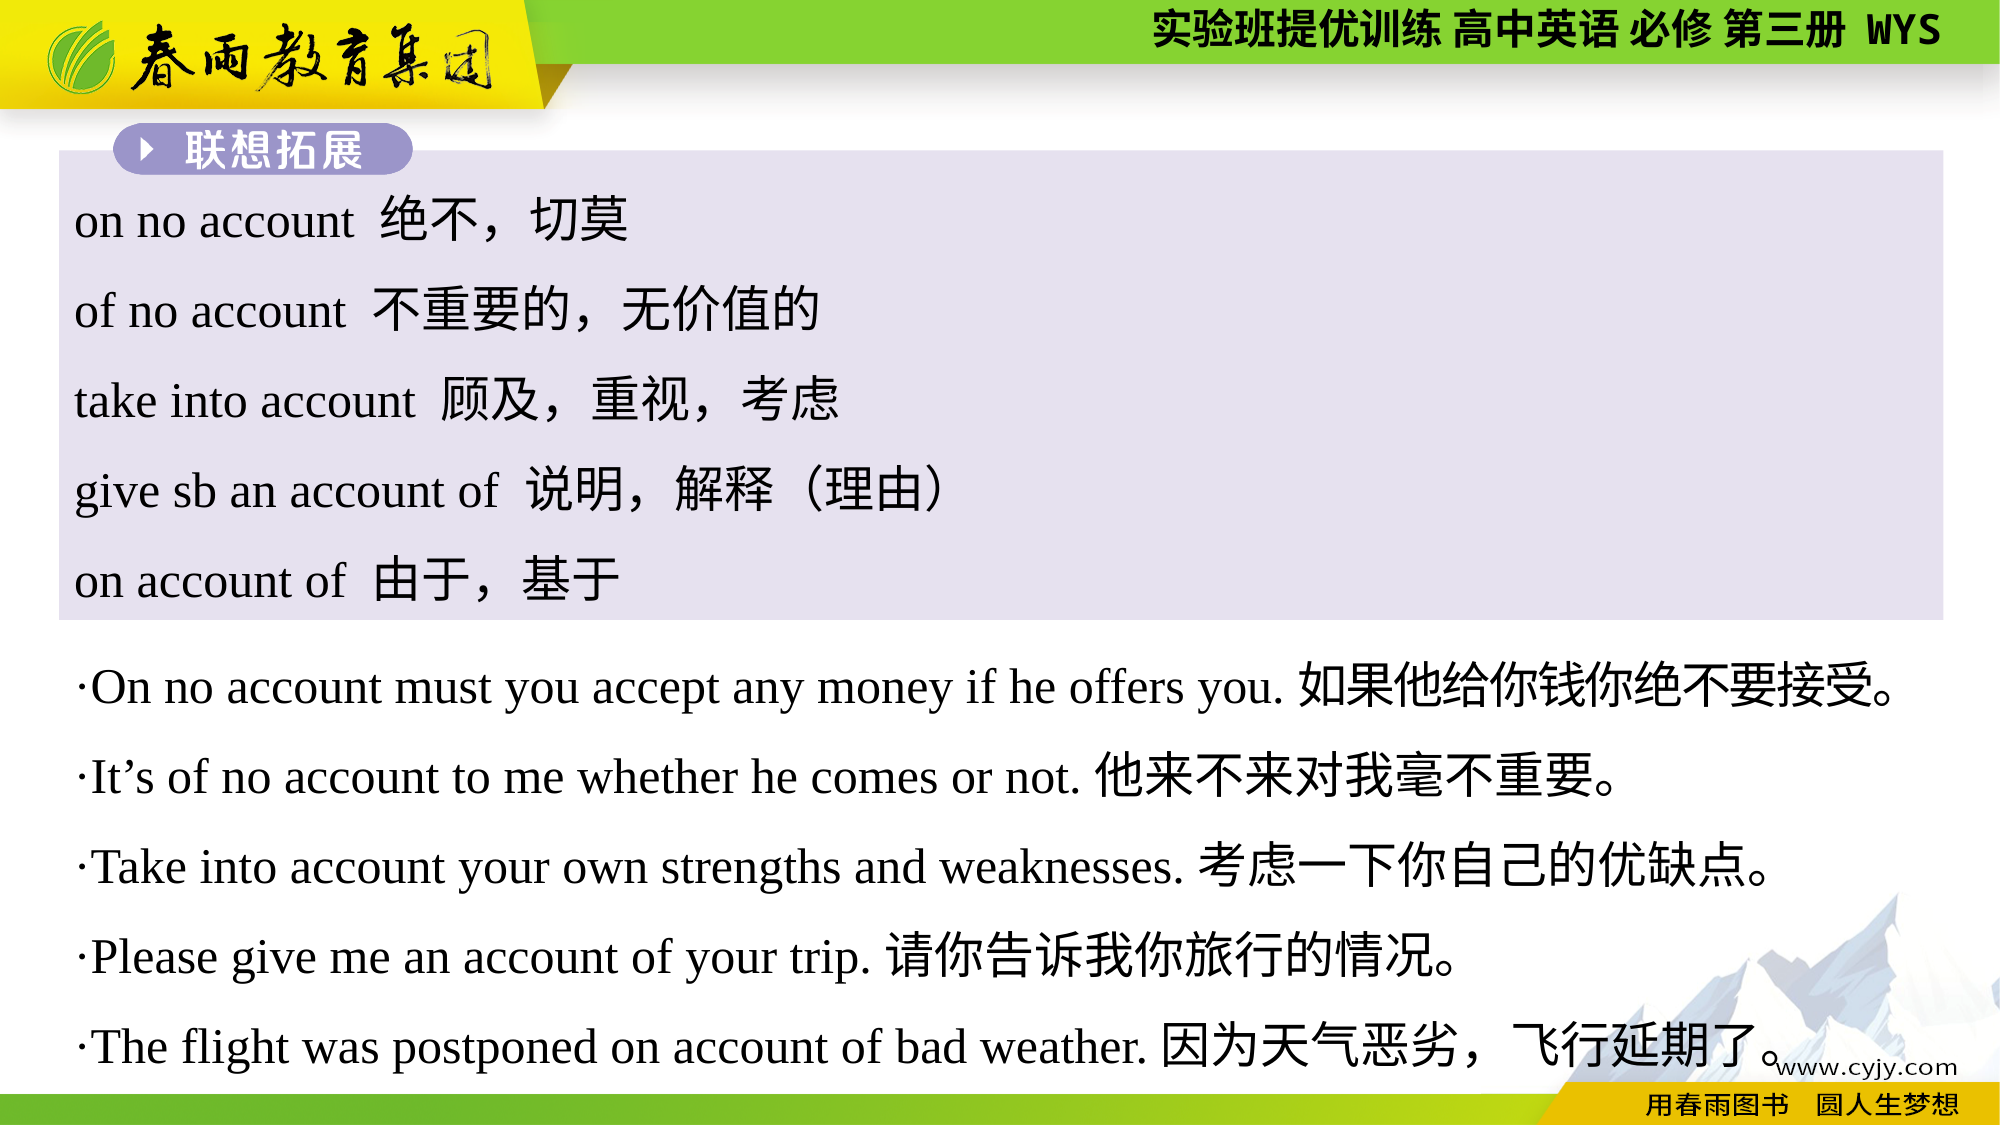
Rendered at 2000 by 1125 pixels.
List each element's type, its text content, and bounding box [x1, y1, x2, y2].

picture [0, 0, 2000, 1125]
list on no account 绝不，切莫 of no account 不重要的，无价值的 take into account 顾及，重视，考虑 give sb an account of 说明，解释（理由） on account of 由于，基于 [59, 150, 1944, 616]
text_box ·On no account must you accept any money if he offers you.如果他给你钱你绝不要接受。 ·It’s of no account to me whether he comes or not.他来不来对我毫不重要。 ·Take into account your own strengths and weaknesses.考虑一下你自己的优缺点。 ·Please give me an account of your trip.请你告诉我你旅行的情况。 ·The flight was postponed on account of bad weather.因为天气恶劣，飞行延期了。 [59, 616, 1944, 1081]
